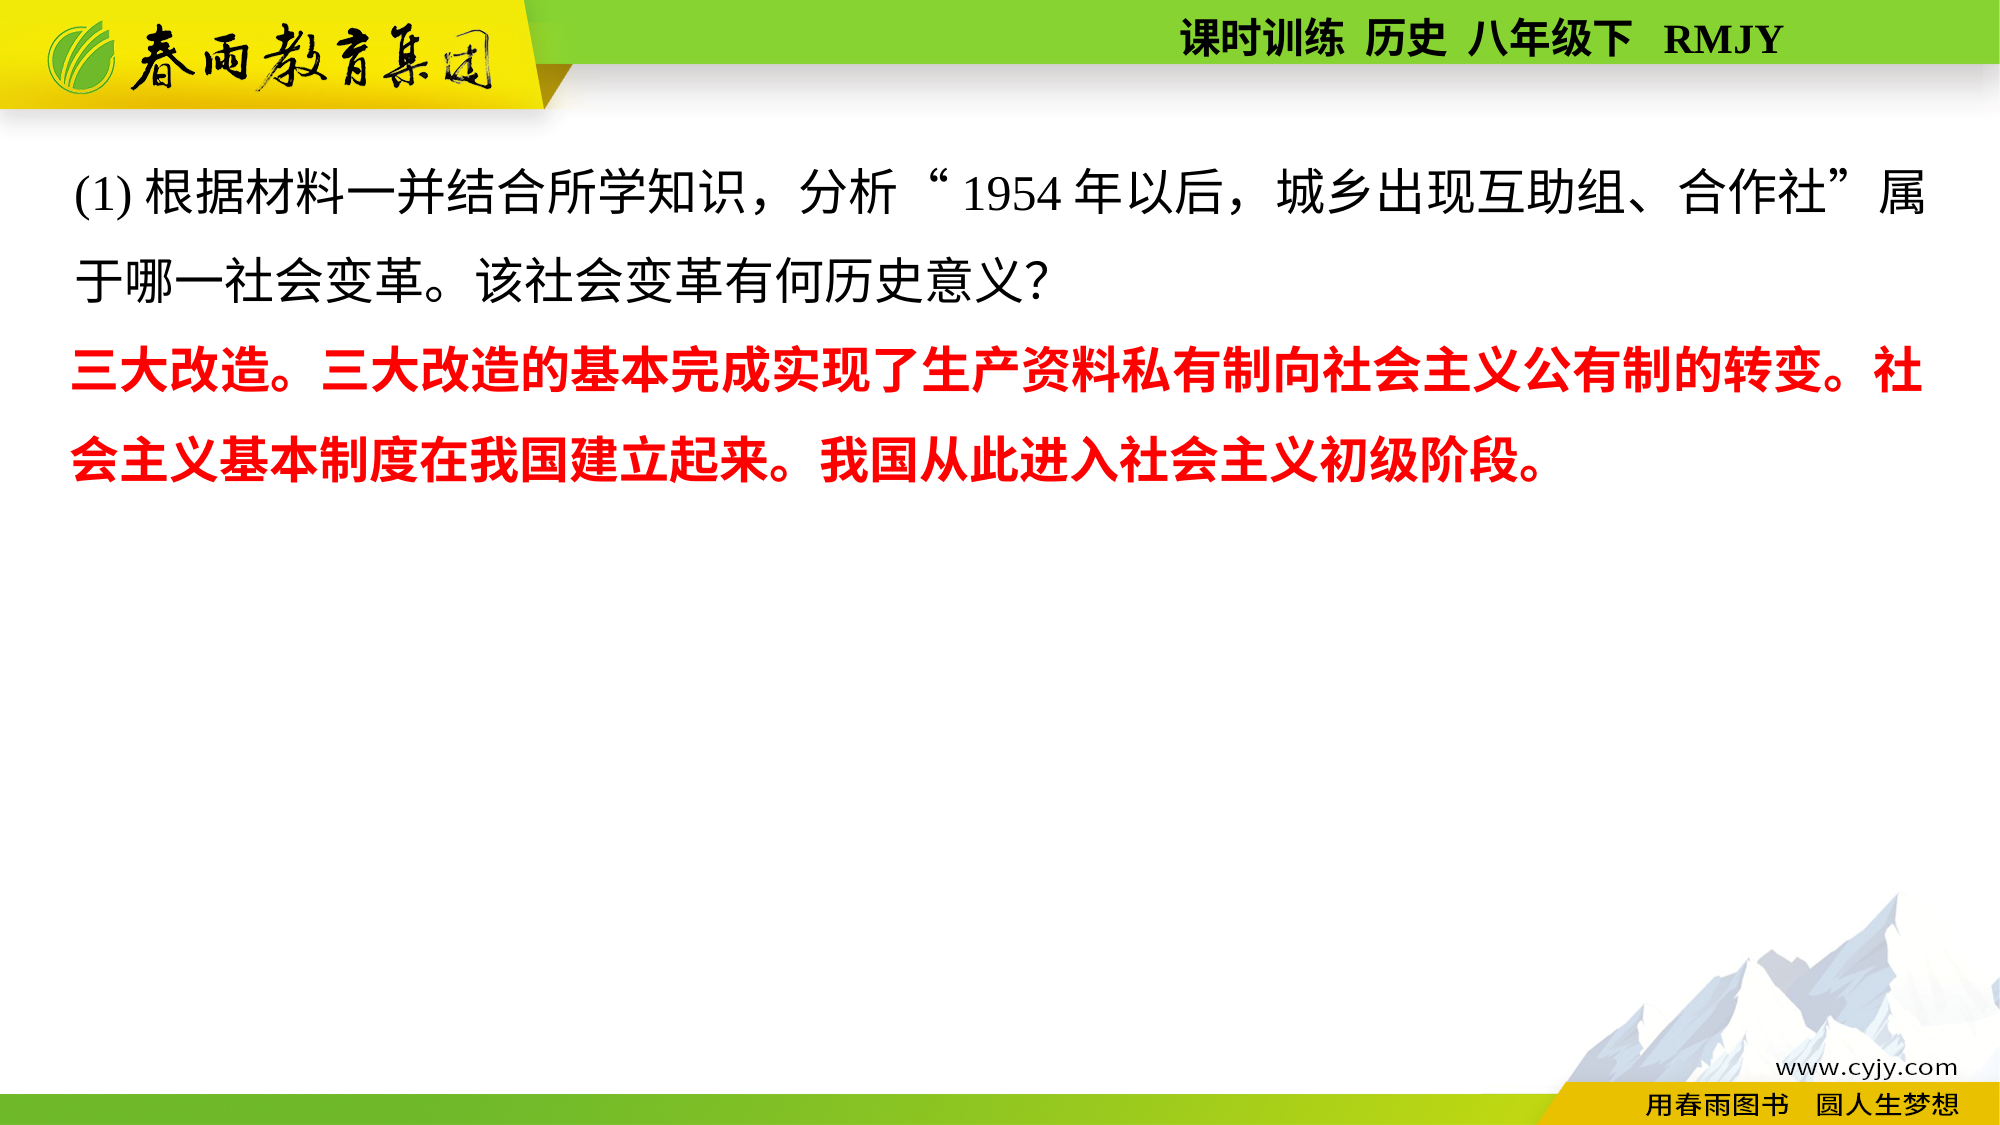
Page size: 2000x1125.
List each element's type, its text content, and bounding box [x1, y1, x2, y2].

list (1)根据材料一并结合所学知识，分析“1954年以后，城乡出现互助组、合作社”属于哪一社会变革。该社会变革有何历史意义？ [59, 122, 1944, 308]
text_box 三大改造。三大改造的基本完成实现了生产资料私有制向社会主义公有制的转变。社会主义基本制度在我国建立起来。我国从此进入社会主义初级阶段。 [54, 301, 1939, 497]
picture [0, 0, 2000, 1125]
